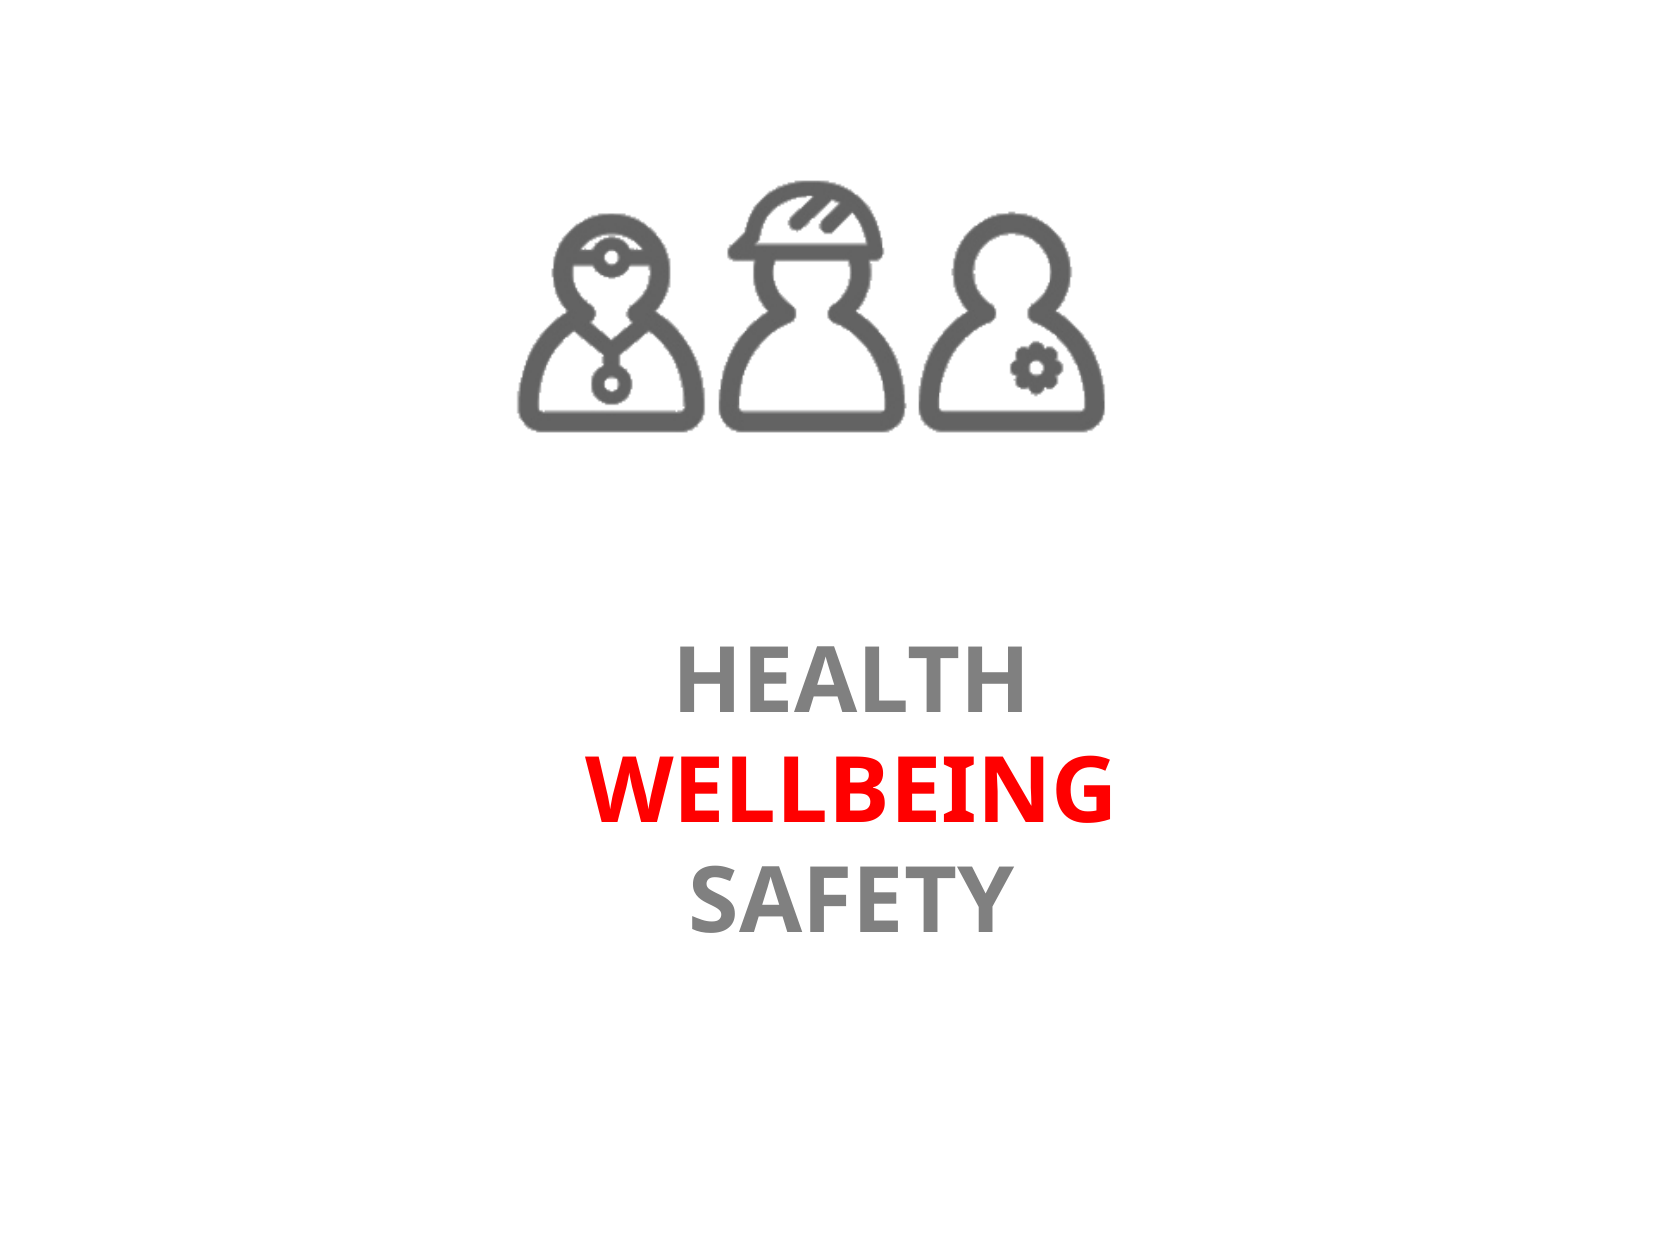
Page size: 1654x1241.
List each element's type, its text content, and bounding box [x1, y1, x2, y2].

picture [495, 85, 1123, 583]
text_box HEALTH WELLBEING SAFETY [538, 502, 1166, 1070]
